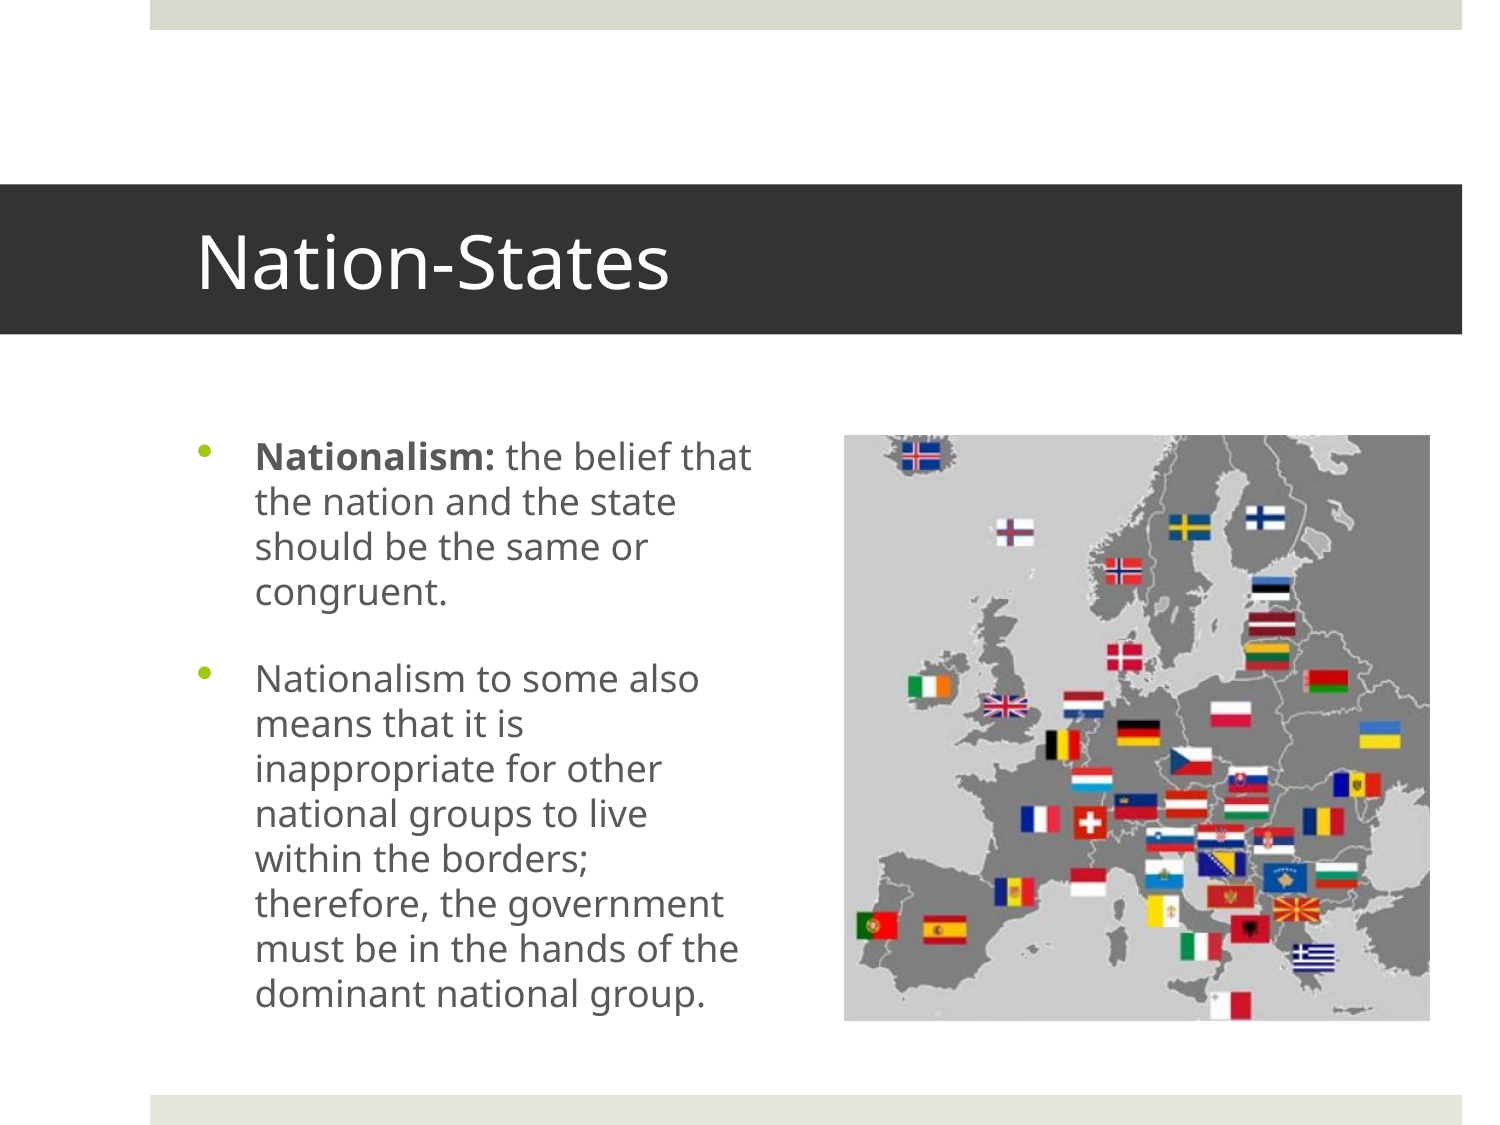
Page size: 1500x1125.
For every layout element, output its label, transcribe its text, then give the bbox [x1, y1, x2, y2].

title Nation-States [0, 184, 1463, 335]
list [843, 425, 1430, 1031]
list Nationalism: the belief that the nation and the state should be the same or congruent. Nationalism to some also means that it is inappropriate for other national groups to live within the borders; therefore, the government must be in the hands of the dominant national group. [183, 425, 769, 1030]
